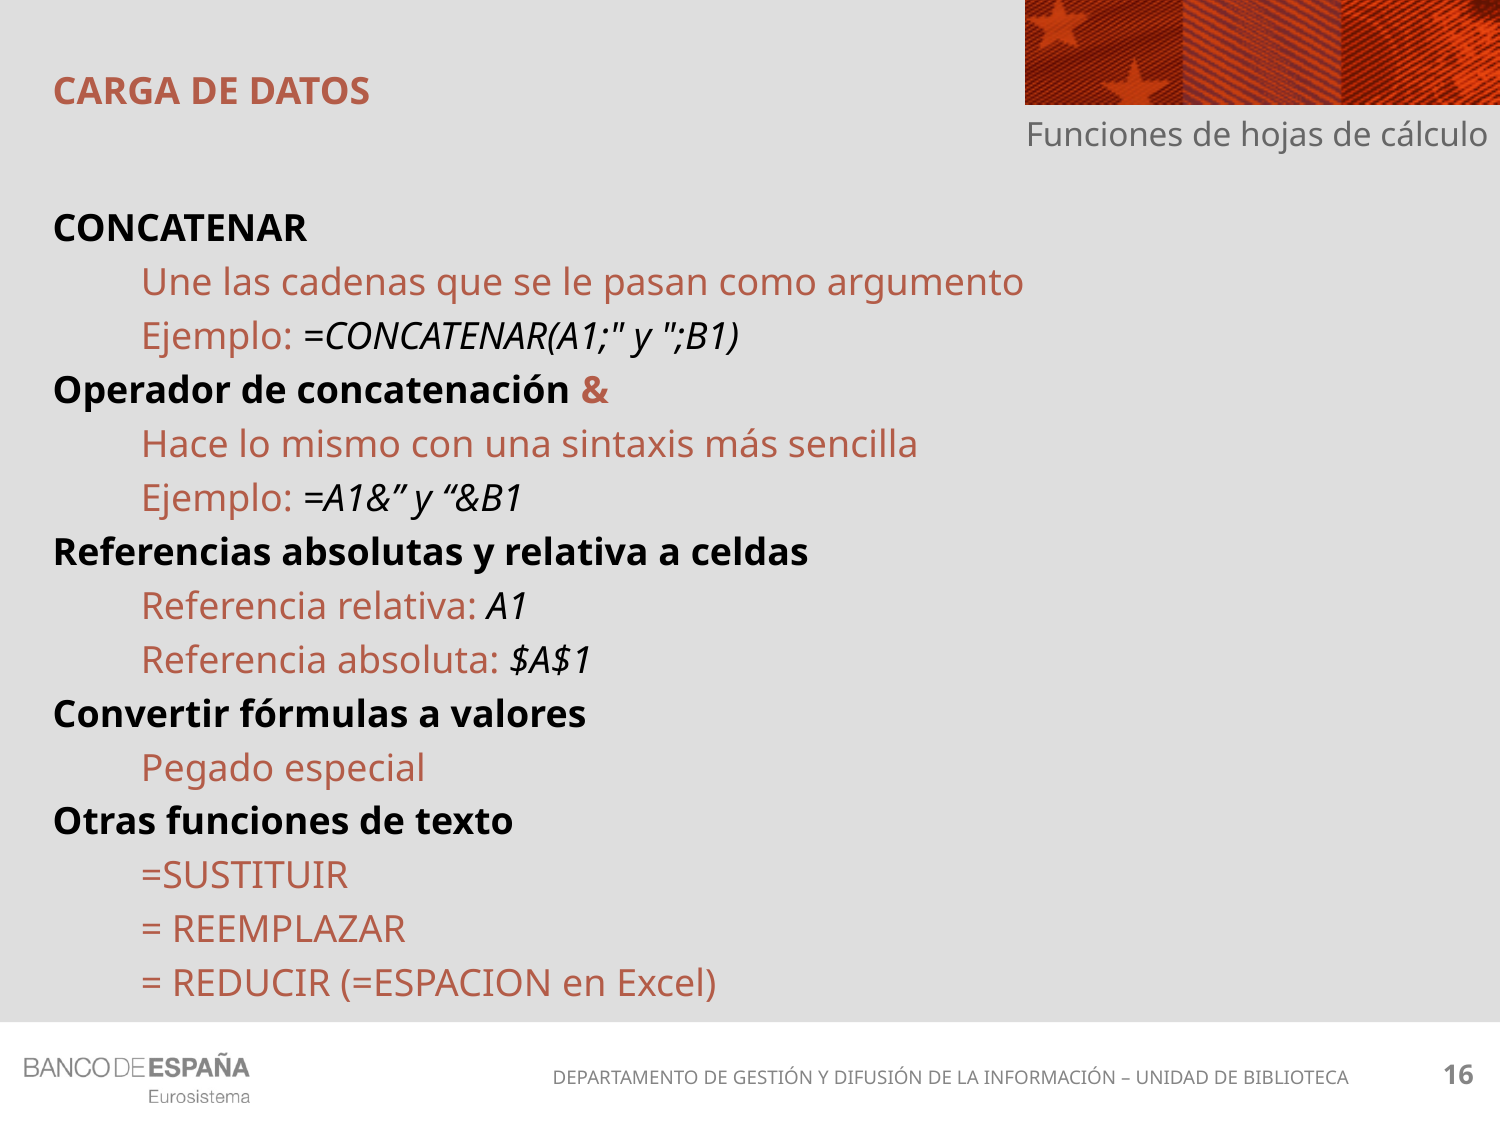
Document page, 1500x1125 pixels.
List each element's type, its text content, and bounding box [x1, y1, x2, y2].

list Funciones de hojas de cálculo [1025, 108, 1500, 164]
picture [1025, 0, 1500, 105]
title CARGA DE DATOS [37, 18, 1011, 162]
picture [24, 1052, 250, 1103]
list CONCATENAR Une las cadenas que se le pasan como argumento Ejemplo: =CONCATENAR(A1;" y ";B1) Operador de concatenación & Hace lo mismo con una sintaxis más sencilla Ejemplo: =A1&” y “&B1 Referencias absolutas y relativa a celdas Referencia relativa: A1 Referencia absoluta: $A$1 Convertir fórmulas a valores Pegado especial Otras funciones de texto =SUSTITUIR = REEMPLAZAR = REDUCIR (=ESPACION en Excel) [37, 196, 1445, 1012]
slide_number 16 [1415, 1050, 1474, 1098]
